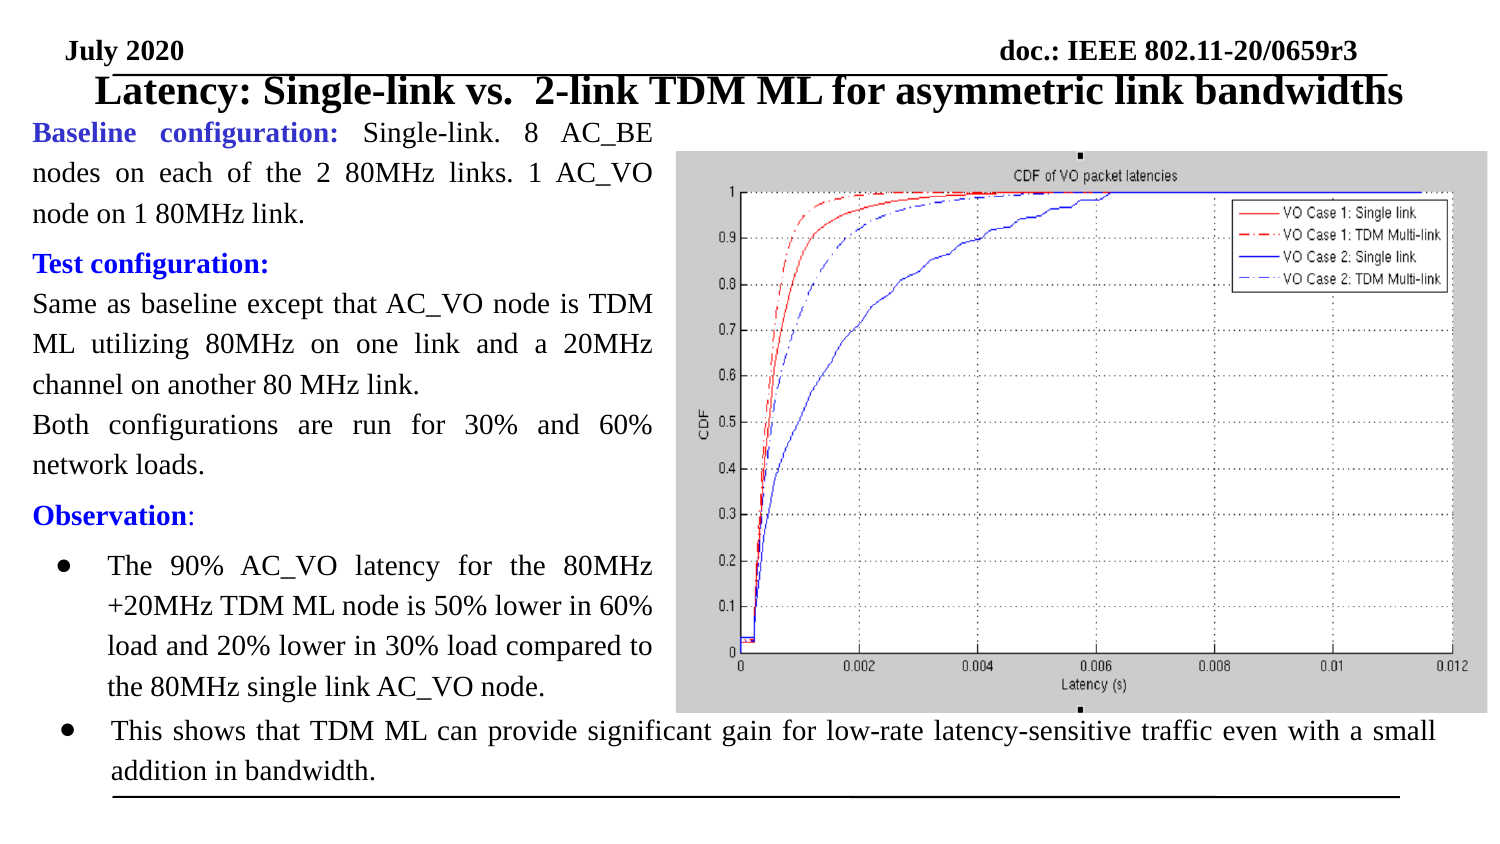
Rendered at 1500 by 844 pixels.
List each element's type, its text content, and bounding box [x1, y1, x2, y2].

text_box Latency: Single-link vs. 2-link TDM ML for asymmetric link bandwidths [79, 40, 1441, 111]
text_box This shows that TDM ML can provide significant gain for low-rate latency-sensitive traffic even with a small addition in bandwidth. [20, 690, 1454, 832]
picture [675, 151, 1488, 713]
list Baseline configuration: Single-link. 8 AC_BE nodes on each of the 2 80MHz links. 1 AC_VO node on 1 80MHz link. Test configuration: Same as baseline except that AC_VO node is TDM ML utilizing 80MHz on one link and a 20MHz channel on another 80 MHz link. Both configurations are run for 30% and 60% network loads. Observation: The 90% AC_VO latency for the 80MHz +20MHz TDM ML node is 50% lower in 60% load and 20% lower in 30% load compared to the 80MHz single link AC_VO node. [20, 102, 665, 690]
